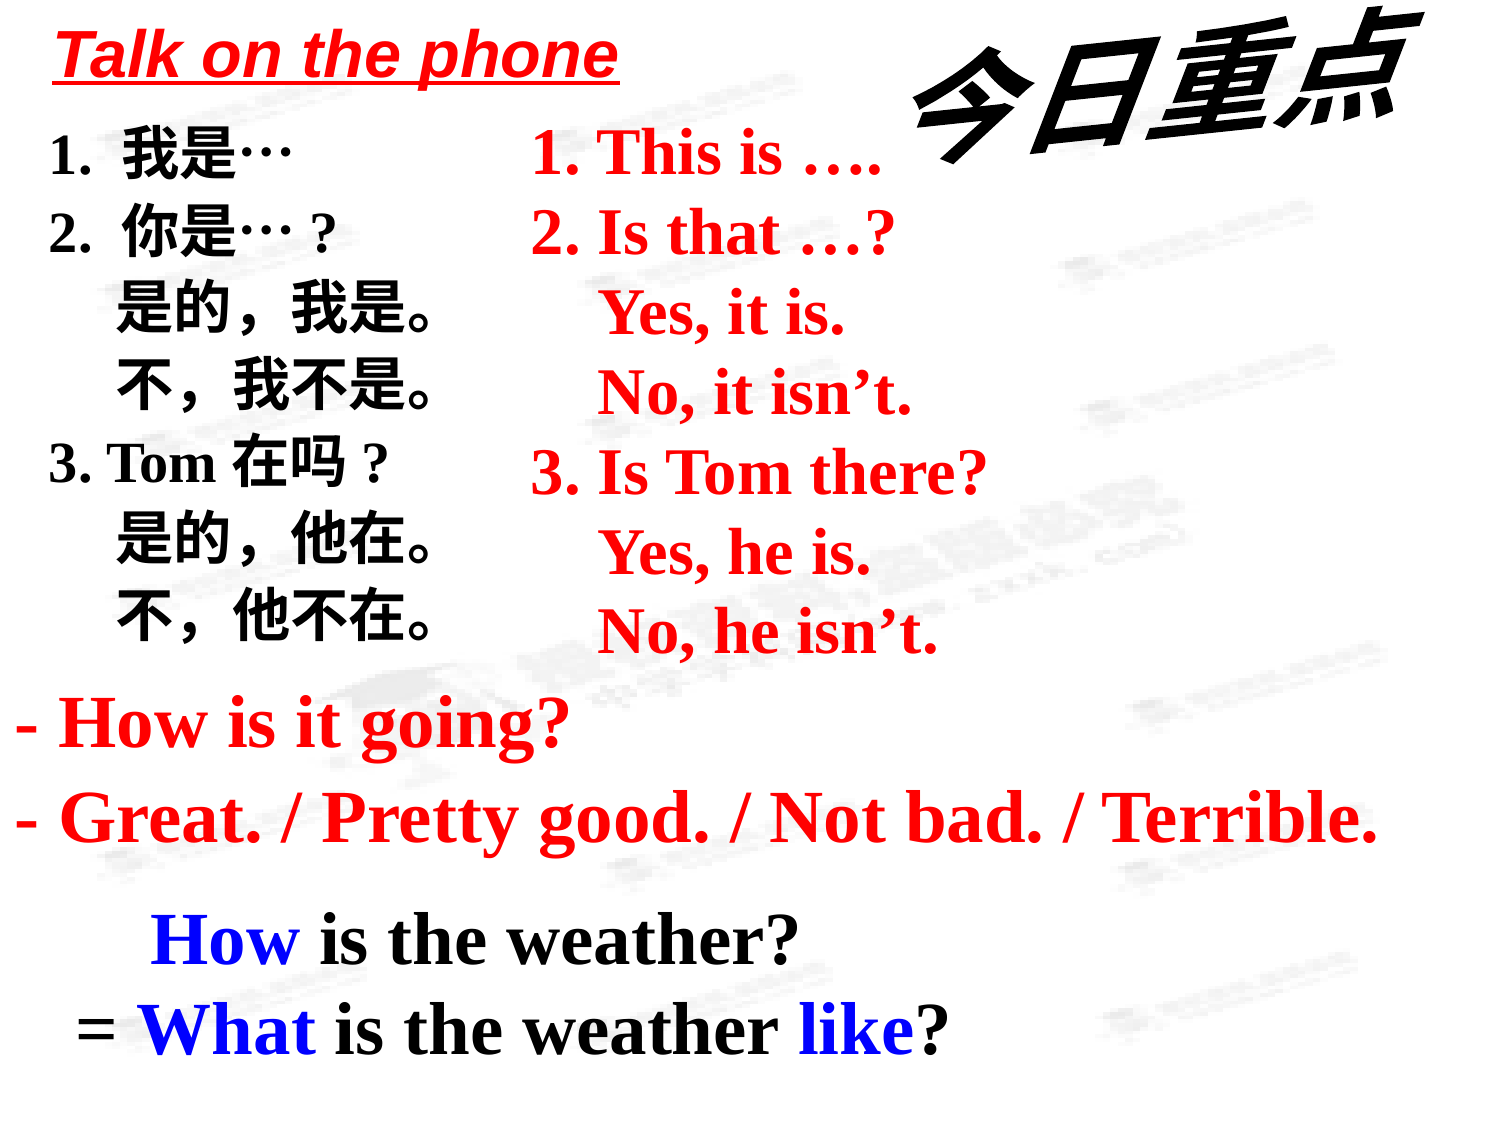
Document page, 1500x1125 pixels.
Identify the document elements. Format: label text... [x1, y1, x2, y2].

picture [0, 0, 1500, 674]
text_box - How is it going? - Great. / Pretty good. / Not bad. / Terrible. [0, 674, 1500, 867]
picture [1006, 100, 1500, 674]
text_box Talk on the phone [37, 12, 1500, 100]
text_box 1. This is …. 2. Is that …? Yes, it is. No, it isn’t. 3. Is Tom there? Yes, he is. No, he isn’t. [516, 100, 1006, 674]
text_box How is the weather? = What is the weather like? [61, 882, 967, 1077]
text_box 1. 我是… 2. 你是…? 是的，我是。 不，我不是。 3. Tom在吗? 是的，他在。 不，他不在。 [34, 102, 481, 656]
picture [0, 867, 1500, 1125]
